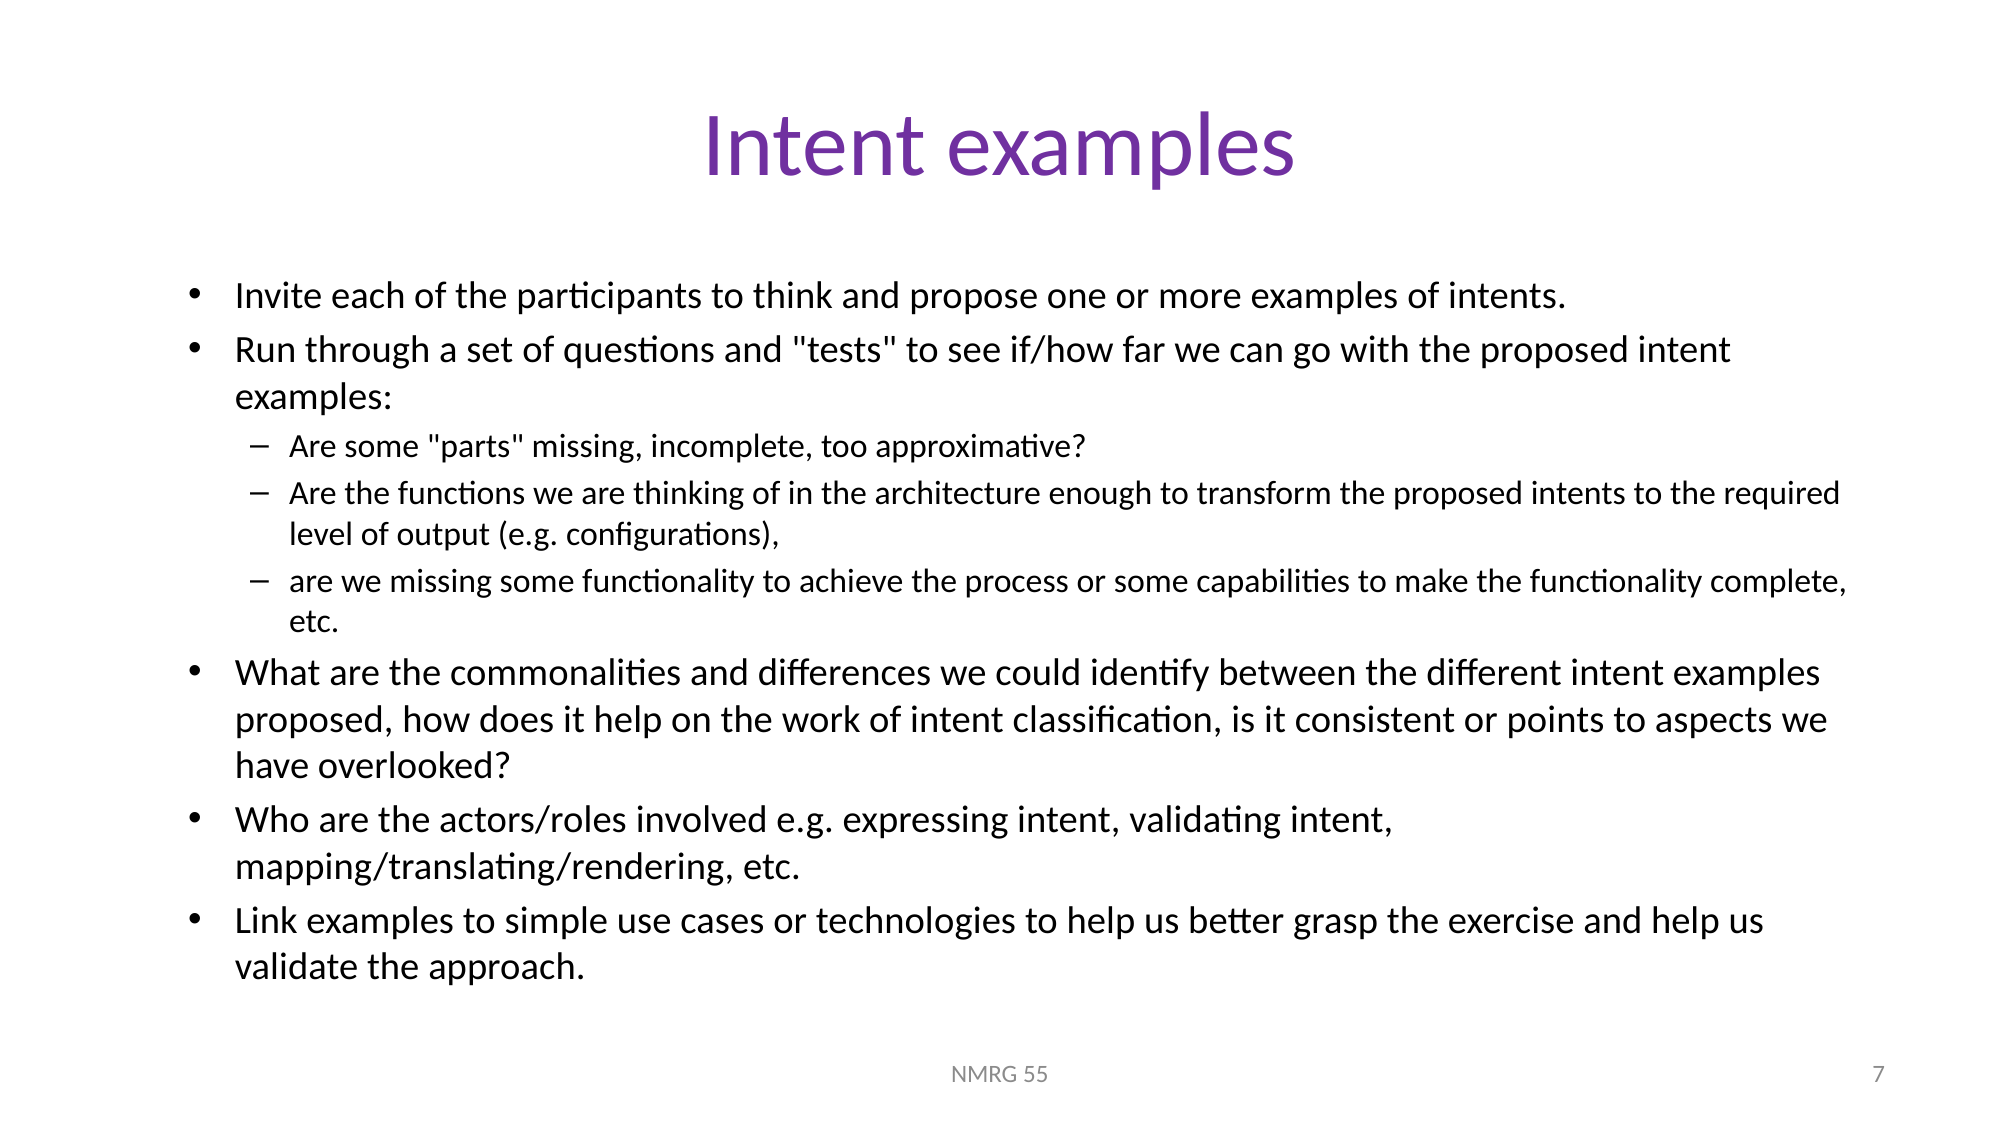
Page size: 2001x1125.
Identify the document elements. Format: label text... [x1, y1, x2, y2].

list Invite each of the participants to think and propose one or more examples of intents. Run through a set of questions and "tests" to see if/how far we can go with the proposed intent examples: Are some "parts" missing, incomplete, too approximative? Are the functions we are thinking of in the architecture enough to transform the proposed intents to the required level of output (e.g. configurations), are we missing some functionality to achieve the process or some capabilities to make the functionality complete, etc. What are the commonalities and differences we could identify between the different intent examples proposed, how does it help on the work of intent classification, is it consistent or points to aspects we have overlooked? Who are the actors/roles involved e.g. expressing intent, validating intent, mapping/translating/rendering, etc. Link examples to simple use cases or technologies to help us better grasp the exercise and help us validate the approach. [173, 262, 1900, 1005]
slide_number 7 [1433, 1042, 1900, 1103]
footer NMRG 55 [683, 1042, 1317, 1103]
title Intent examples [99, 45, 1900, 233]
